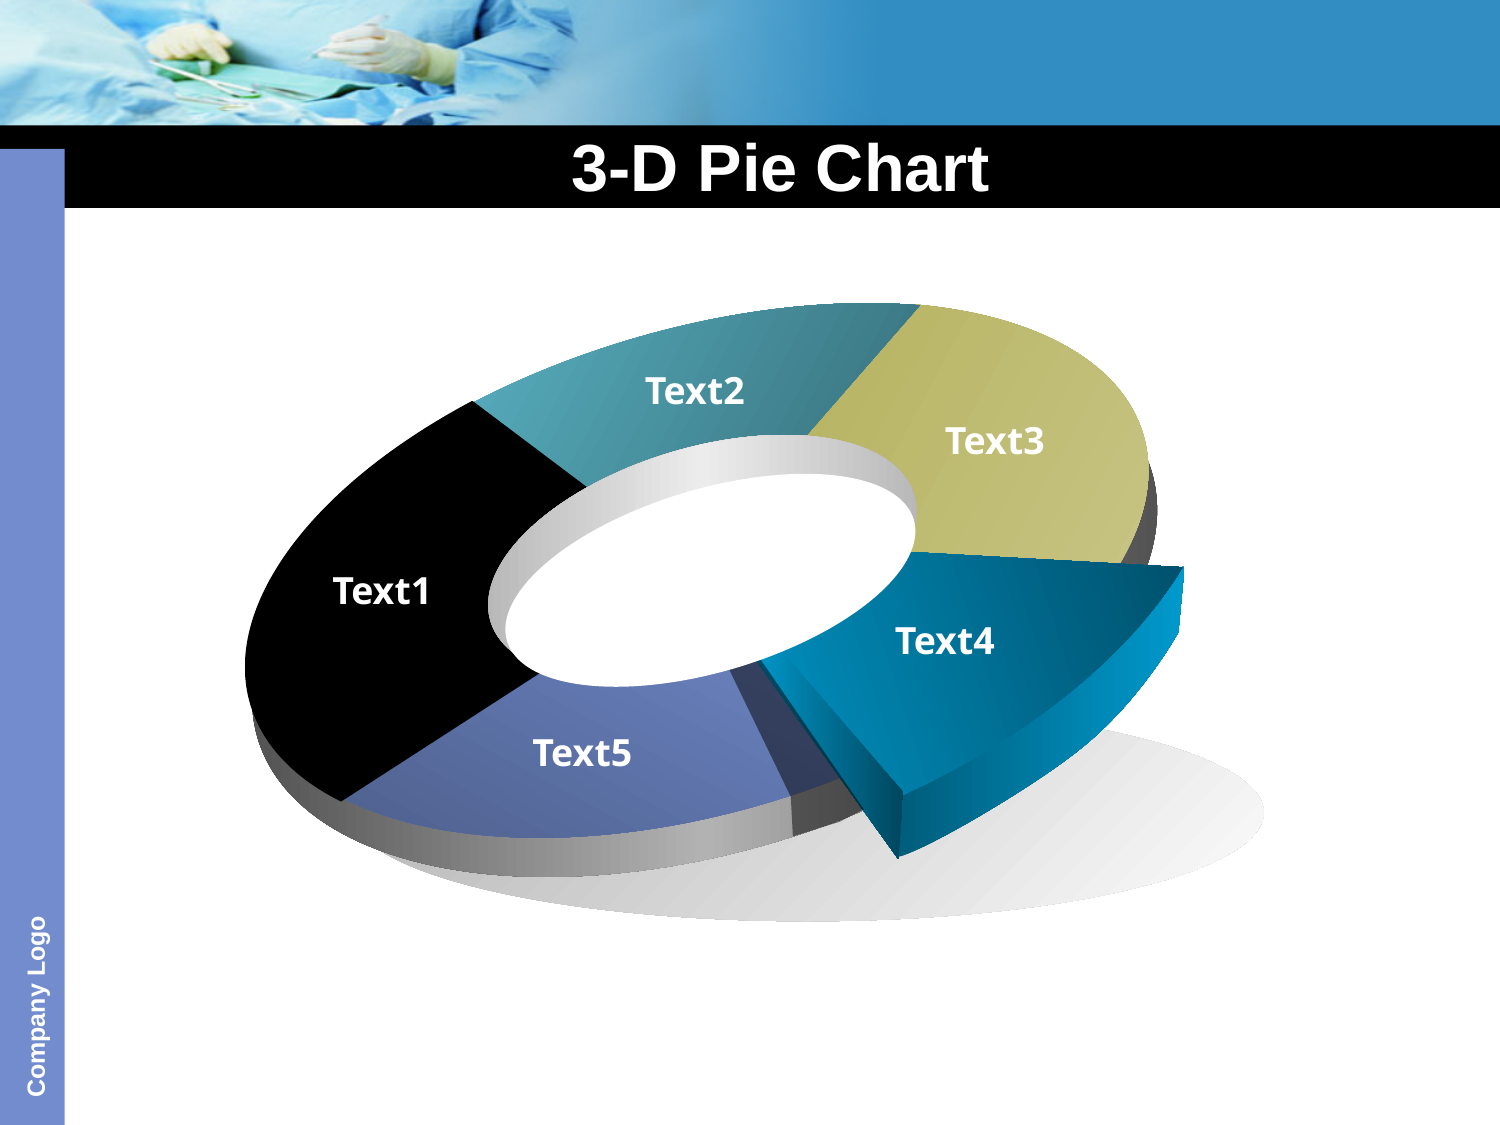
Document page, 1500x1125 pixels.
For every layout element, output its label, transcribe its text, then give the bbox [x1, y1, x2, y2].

title 3-D Pie Chart [62, 124, 1500, 206]
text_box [224, 312, 1264, 922]
picture [0, 0, 1500, 125]
